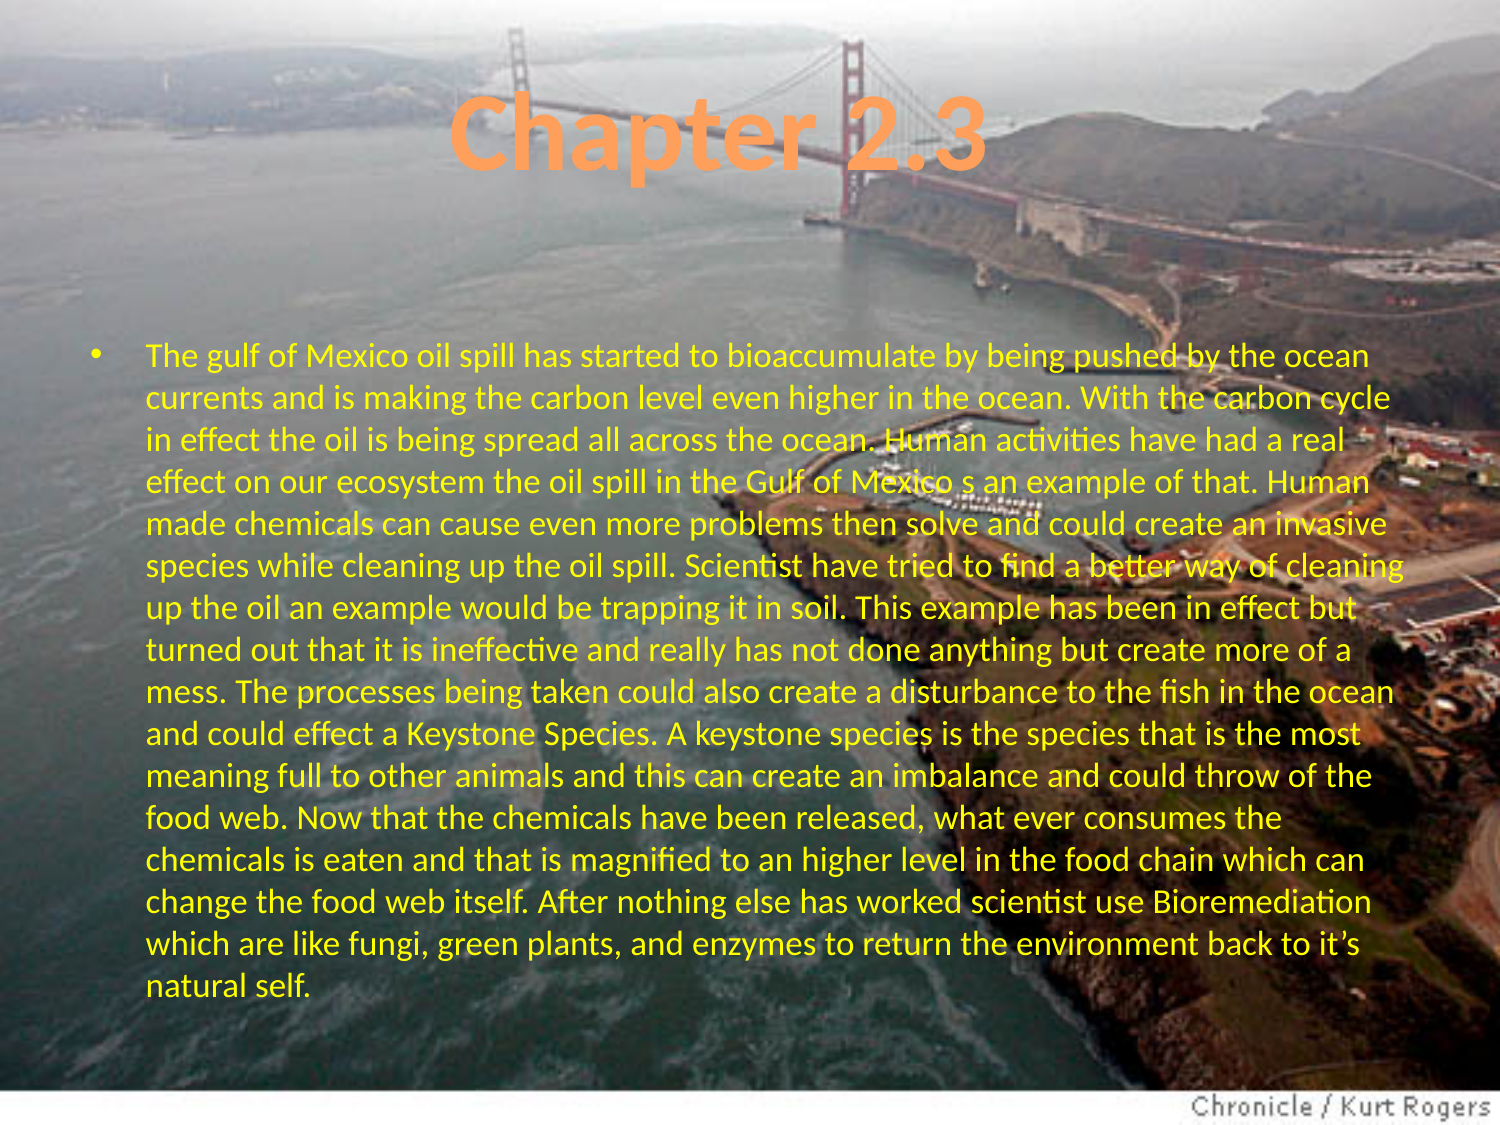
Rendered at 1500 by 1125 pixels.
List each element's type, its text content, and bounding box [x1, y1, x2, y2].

list The gulf of Mexico oil spill has started to bioaccumulate by being pushed by the ocean currents and is making the carbon level even higher in the ocean. With the carbon cycle in effect the oil is being spread all across the ocean. Human activities have had a real effect on our ecosystem the oil spill in the Gulf of Mexico s an example of that. Human made chemicals can cause even more problems then solve and could create an invasive species while cleaning up the oil spill. Scientist have tried to find a better way of cleaning up the oil an example would be trapping it in soil. This example has been in effect but turned out that it is ineffective and really has not done anything but create more of a mess. The processes being taken could also create a disturbance to the fish in the ocean and could effect a Keystone Species. A keystone species is the species that is the most meaning full to other animals and this can create an imbalance and could throw of the food web. Now that the chemicals have been released, what ever consumes the chemicals is eaten and that is magnified to an higher level in the food chain which can change the food web itself. After nothing else has worked scientist use Bioremediation which are like fungi, green plants, and enzymes to return the environment back to it’s natural self. [75, 324, 1425, 1013]
text_box Chapter 2.3 [187, 49, 1250, 200]
picture [0, 0, 1500, 1125]
